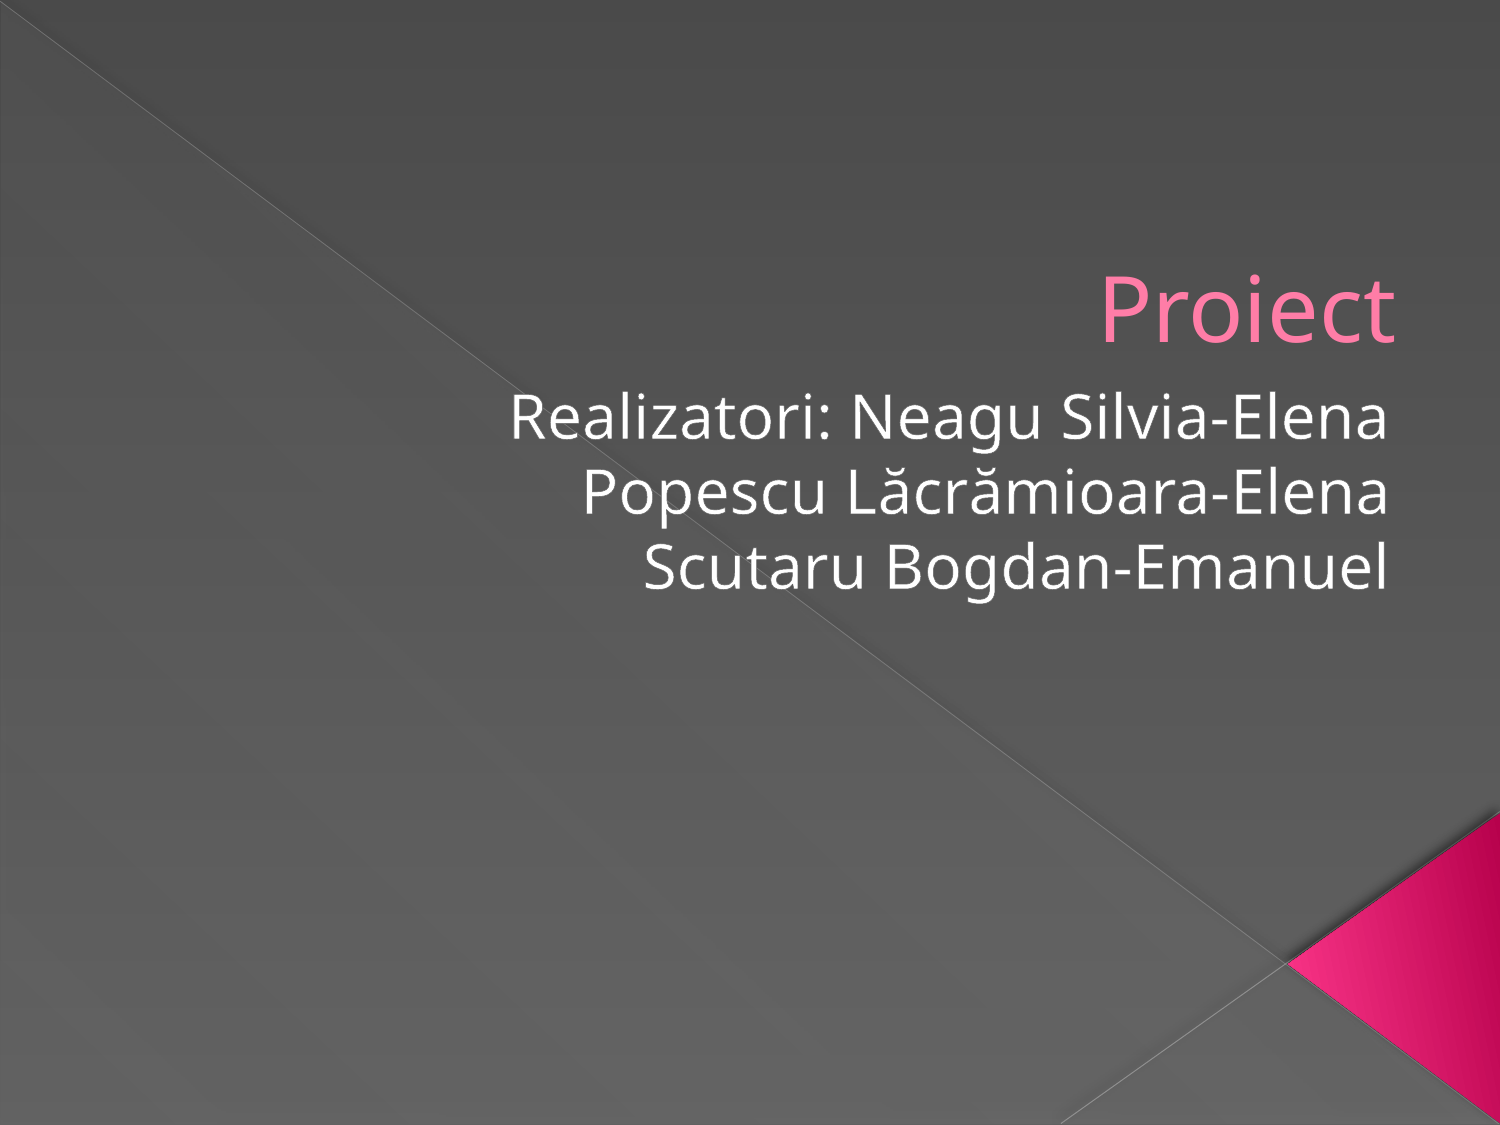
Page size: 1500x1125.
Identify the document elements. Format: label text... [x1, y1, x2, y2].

title Proiect [88, 127, 1412, 369]
subtitle Realizatori: Neagu Silvia-Elena Popescu Lăcrămioara-Elena Scutaru Bogdan-Emanuel [88, 369, 1412, 657]
